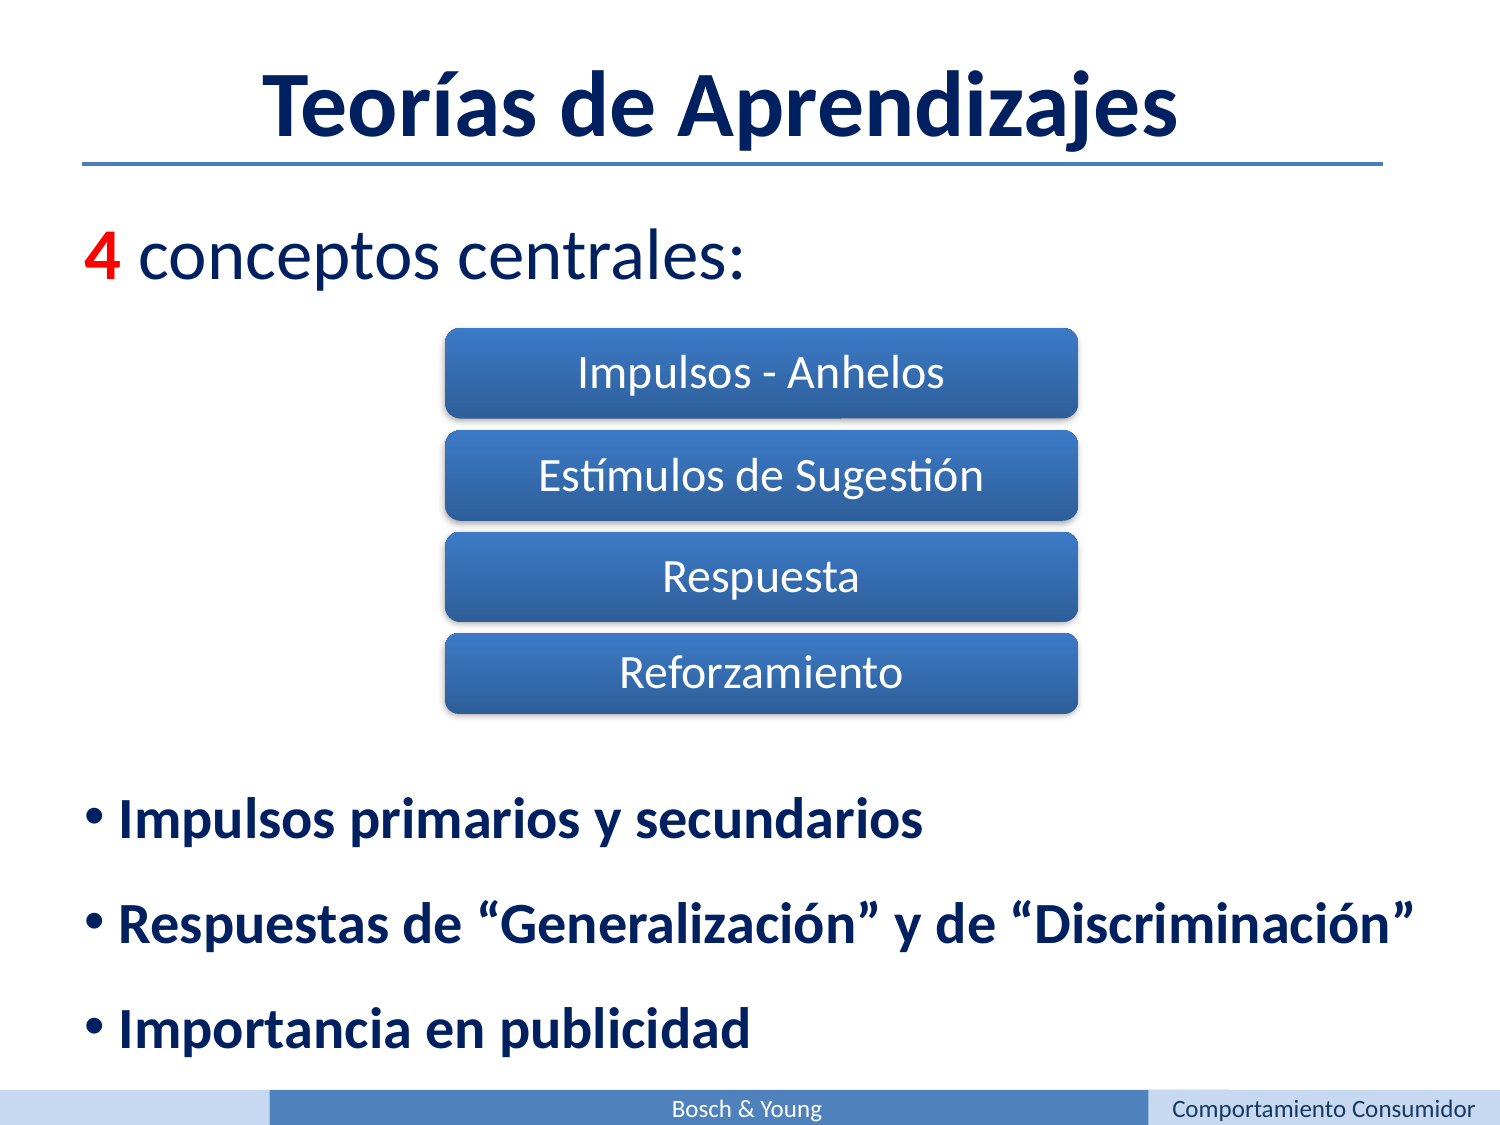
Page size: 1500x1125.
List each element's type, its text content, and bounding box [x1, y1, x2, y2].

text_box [445, 327, 1079, 715]
text_box Teorías de Aprendizajes [35, 35, 1407, 163]
text_box [0, 1088, 272, 1125]
text_box Comportamiento Consumidor [1146, 1088, 1500, 1125]
text_box Bosch & Young [272, 1088, 1146, 1125]
text_box Impulsos primarios y secundarios Respuestas de “Generalización” y de “Discriminación” Importancia en publicidad [70, 738, 1500, 1068]
text_box 4 conceptos centrales: [70, 199, 809, 302]
